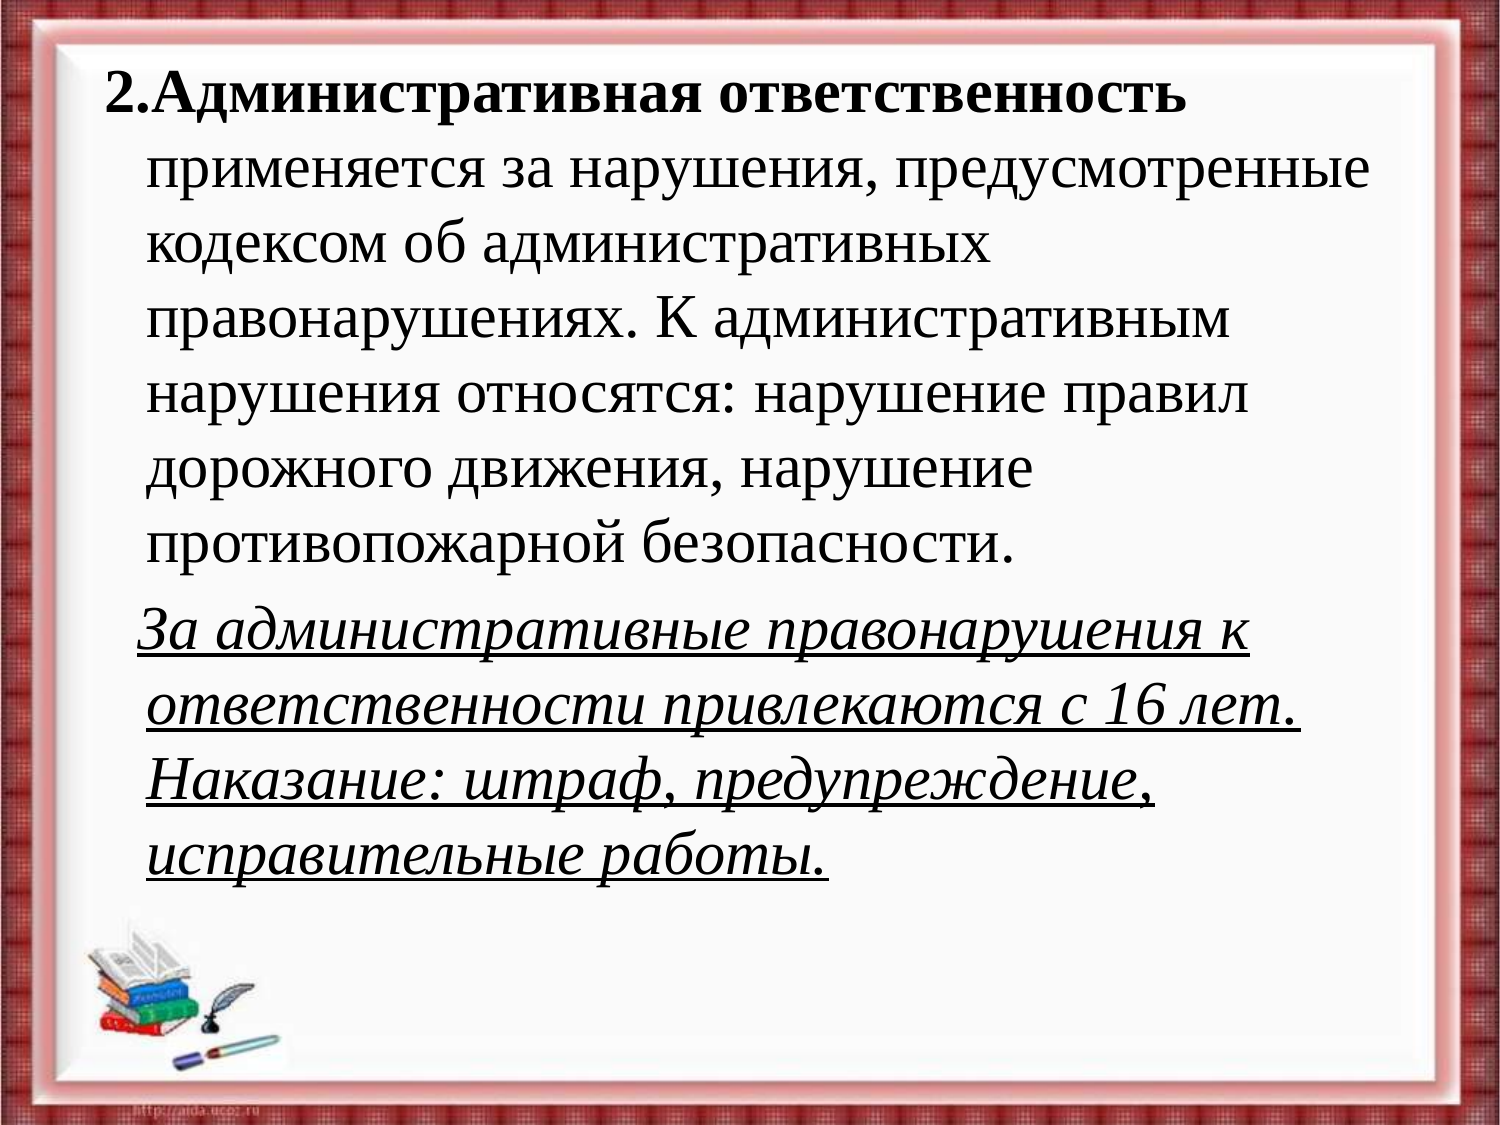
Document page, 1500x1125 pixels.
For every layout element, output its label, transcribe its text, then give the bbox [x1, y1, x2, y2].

picture [0, 0, 1500, 1125]
list 2.Административная ответственность применяется за нарушения, предусмотренные кодексом об административных правонарушениях. К административным нарушения относятся: нарушение правил дорожного движения, нарушение противопожарной безопасности. За административные правонарушения к ответственности привлекаются с 16 лет. Наказание: штраф, предупреждение, исправительные работы. [74, 42, 1426, 1006]
